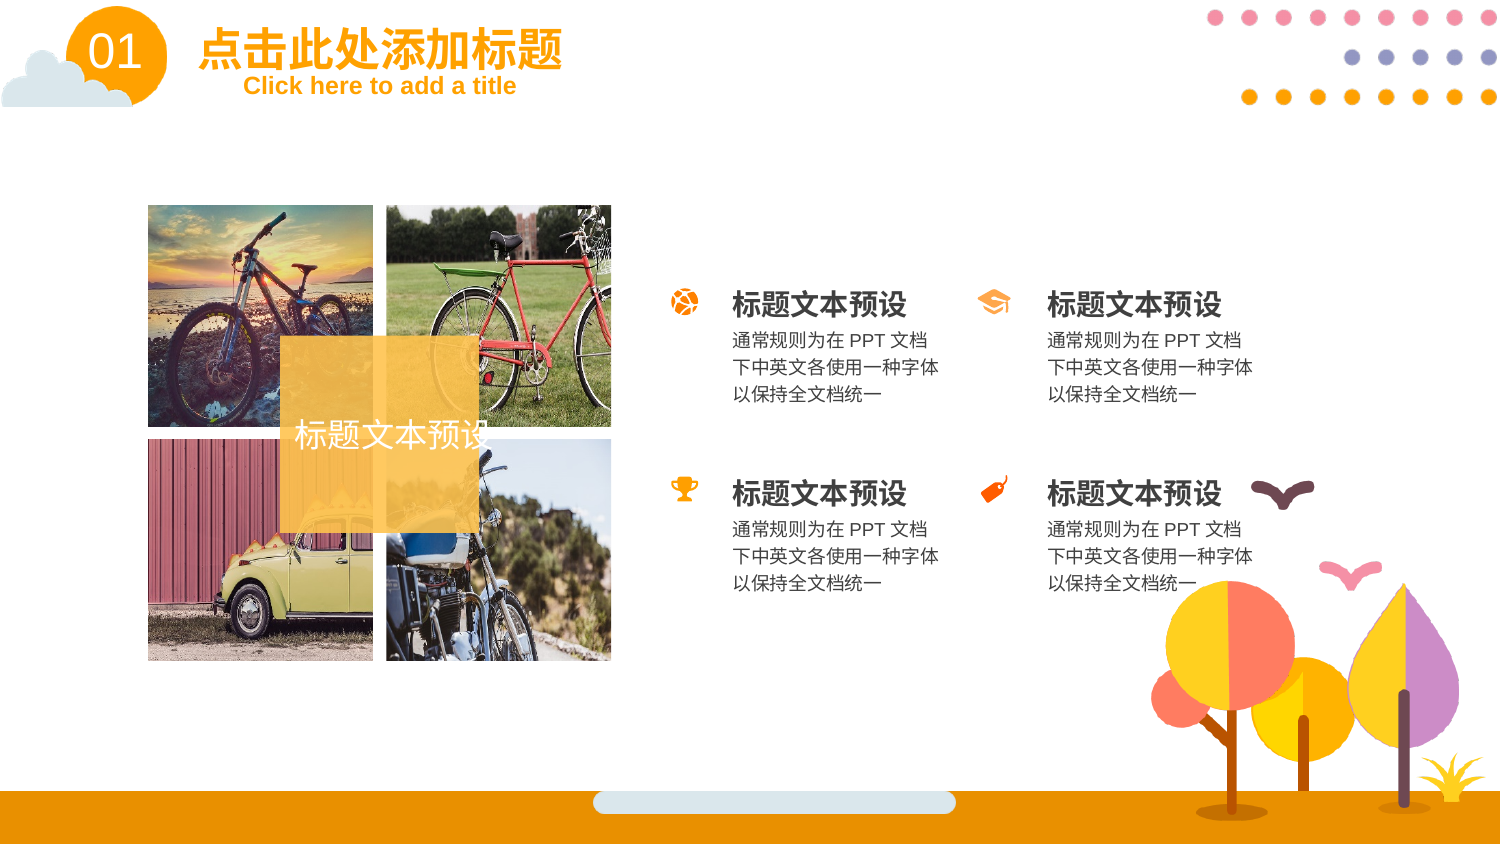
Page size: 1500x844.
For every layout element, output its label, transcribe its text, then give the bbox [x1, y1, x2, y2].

picture [0, 480, 1500, 844]
text_box [147, 205, 374, 428]
picture [66, 6, 167, 11]
text_box [671, 288, 699, 316]
text_box 标题文本预设 [732, 286, 942, 325]
text_box 01 [57, 11, 173, 87]
text_box [671, 476, 699, 502]
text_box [148, 12, 613, 108]
picture [1183, 0, 1500, 119]
text_box [980, 475, 1008, 503]
text_box [385, 439, 612, 661]
text_box 标题文本预设 [279, 335, 480, 534]
text_box [385, 205, 612, 428]
text_box 通常规则为在PPT文档下中英文各使用一种字体以保持全文档统一 [1047, 514, 1256, 634]
text_box 通常规则为在PPT文档下中英文各使用一种字体以保持全文档统一 [1047, 325, 1256, 445]
text_box 标题文本预设 [1047, 475, 1256, 514]
text_box 标题文本预设 [732, 475, 942, 514]
text_box [147, 439, 374, 661]
picture [0, 50, 148, 107]
text_box 通常规则为在PPT文档下中英文各使用一种字体以保持全文档统一 [732, 514, 942, 634]
text_box [977, 289, 1011, 315]
text_box 标题文本预设 [1047, 286, 1256, 325]
text_box 通常规则为在PPT文档下中英文各使用一种字体以保持全文档统一 [732, 325, 942, 445]
